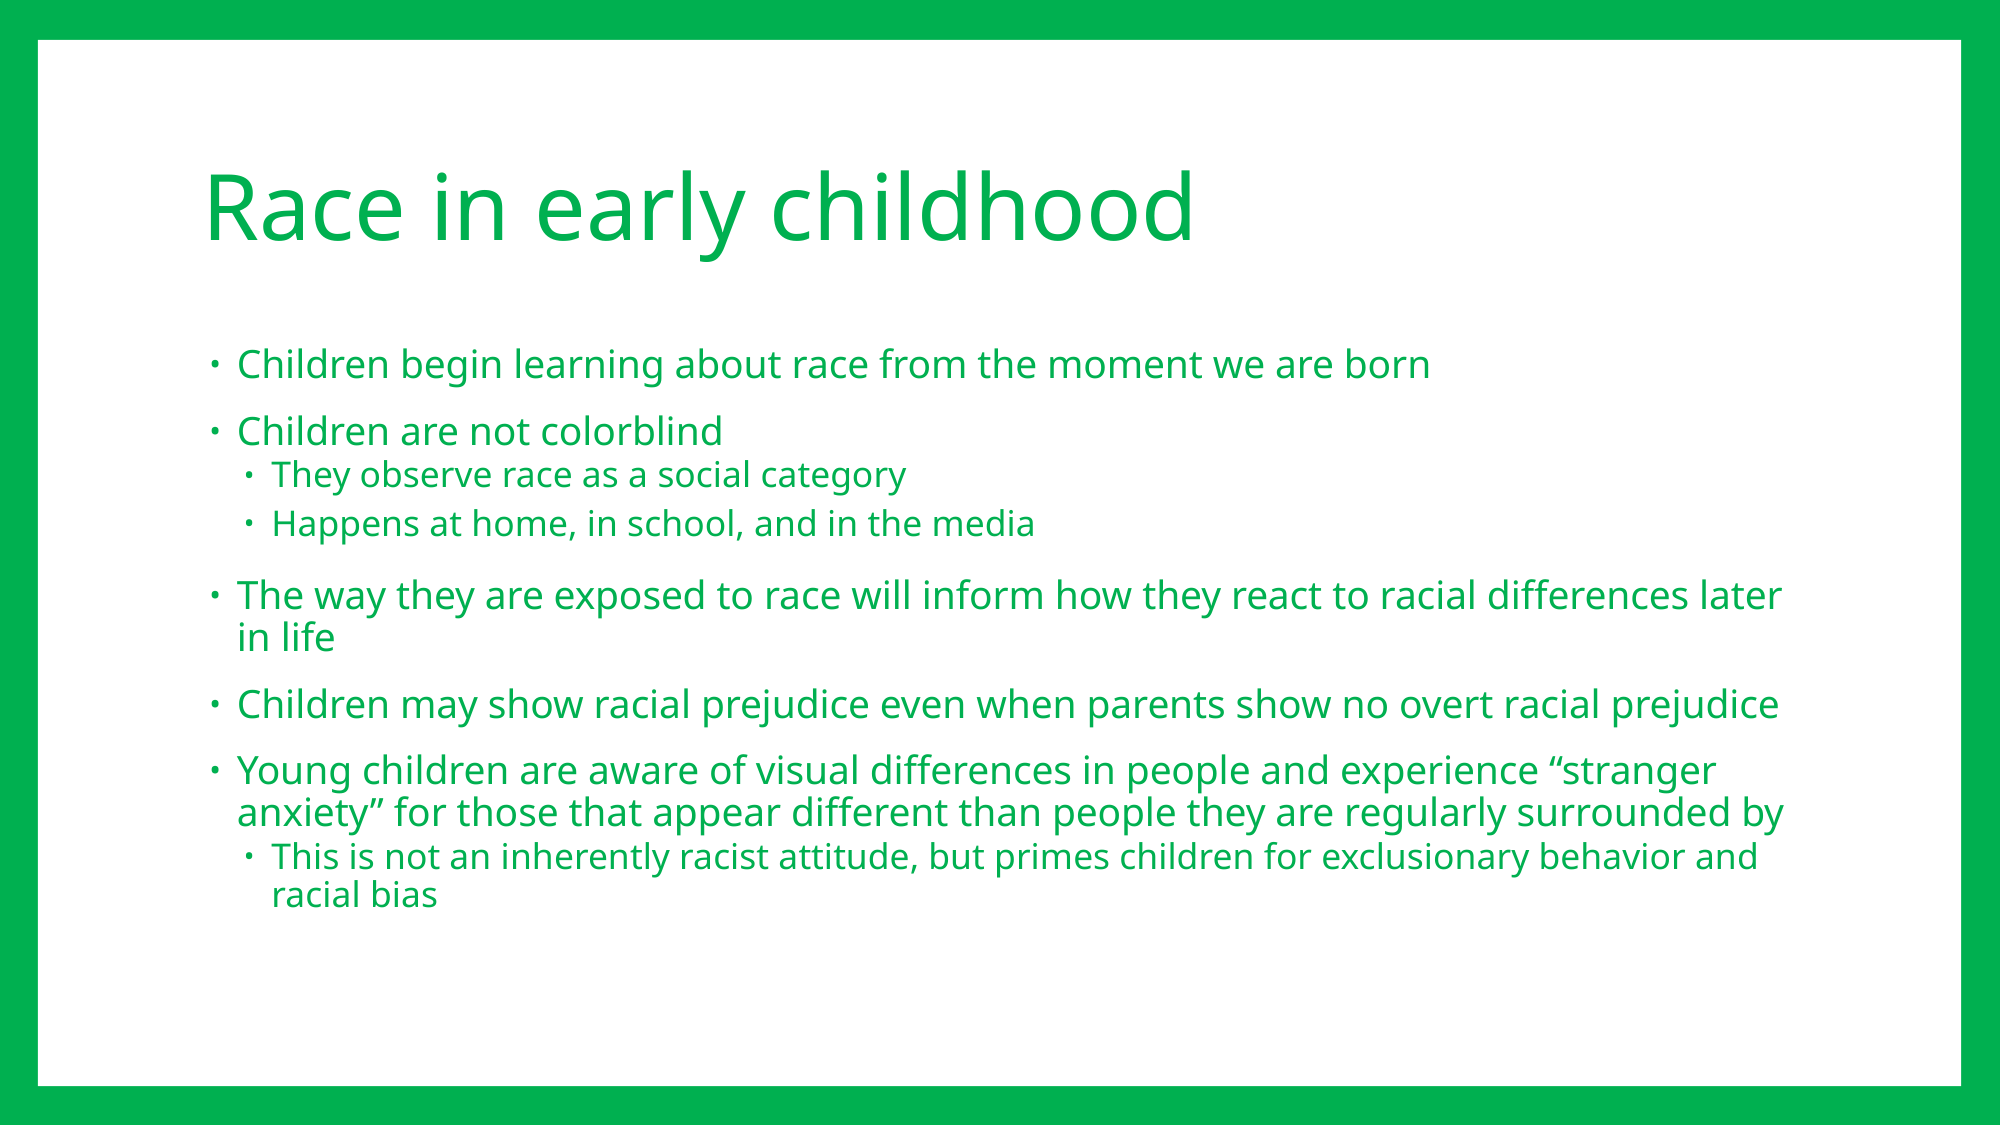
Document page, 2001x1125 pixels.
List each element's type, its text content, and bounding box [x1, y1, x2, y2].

list Children begin learning about race from the moment we are born Children are not colorblind They observe race as a social category Happens at home, in school, and in the media The way they are exposed to race will inform how they react to racial differences later in life Children may show racial prejudice even when parents show no overt racial prejudice Young children are aware of visual differences in people and experience “stranger anxiety” for those that appear different than people they are regularly surrounded by This is not an inherently racist attitude, but primes children for exclusionary behavior and racial bias [187, 337, 1808, 1000]
title Race in early childhood [187, 99, 1808, 323]
